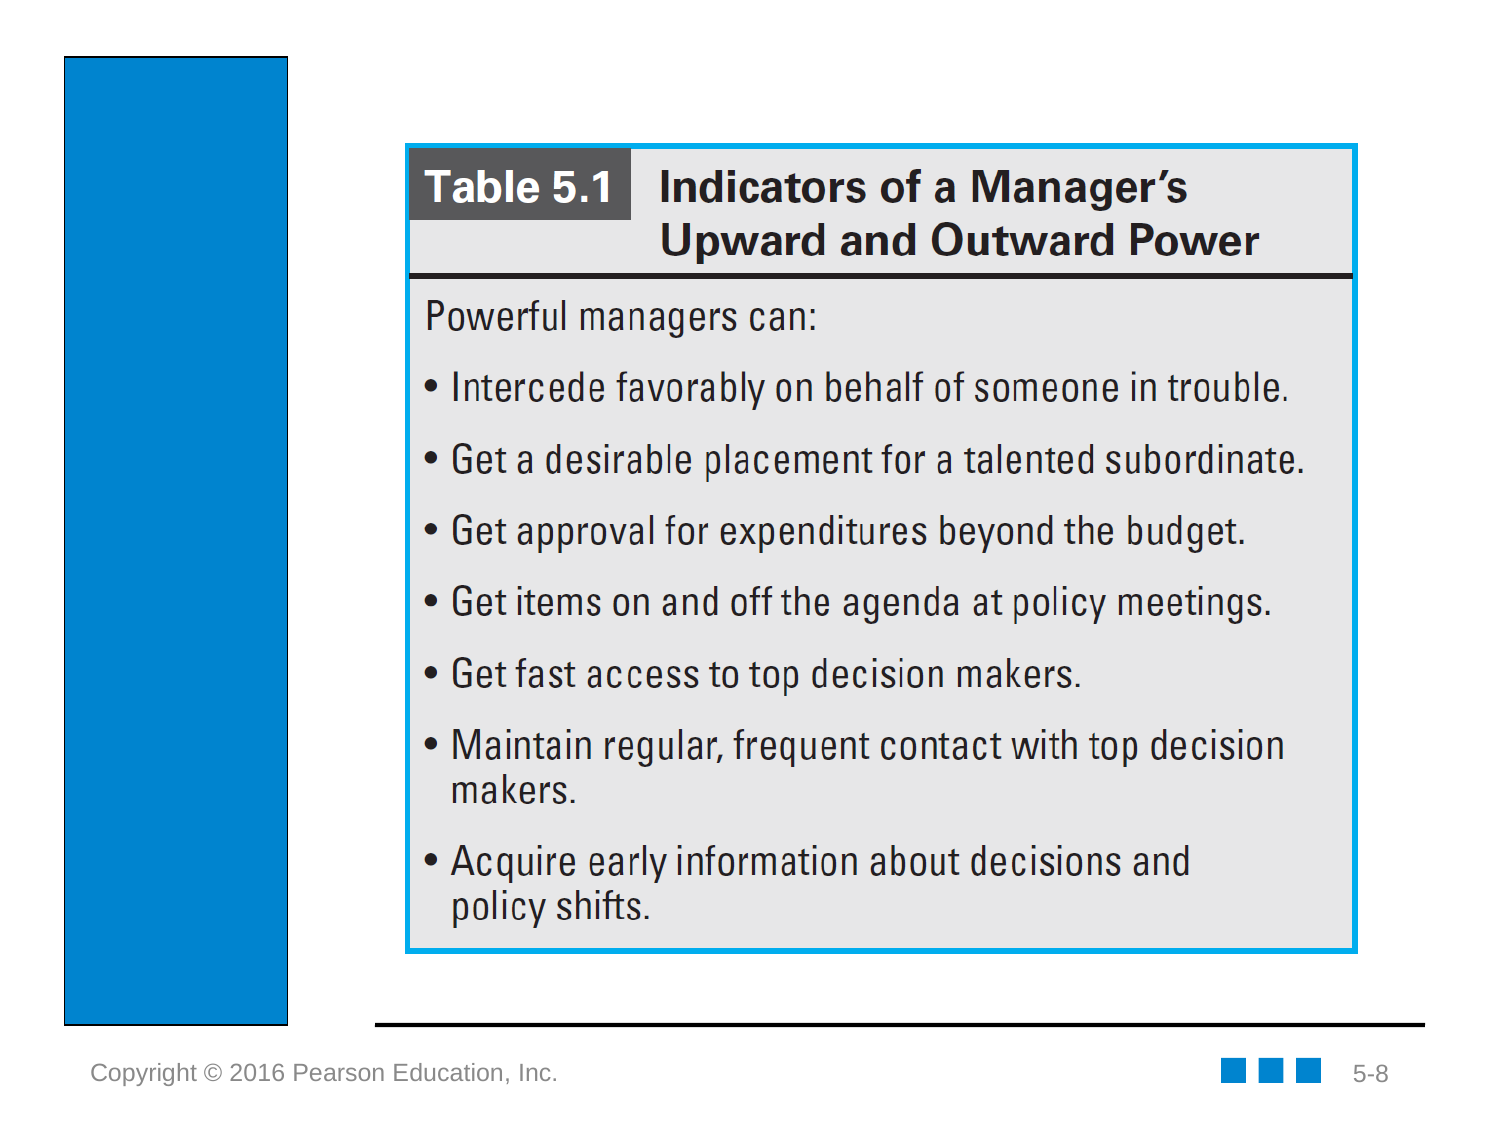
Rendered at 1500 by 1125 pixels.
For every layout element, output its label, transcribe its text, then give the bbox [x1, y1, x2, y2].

text_box [64, 56, 288, 1025]
text_box [1258, 1057, 1284, 1083]
text_box Copyright © 2016 Pearson Education, Inc. [75, 1055, 625, 1088]
text_box [1296, 1057, 1321, 1083]
text_box 5-8 [1333, 1050, 1409, 1095]
text_box [1221, 1057, 1246, 1083]
picture [399, 137, 1364, 958]
